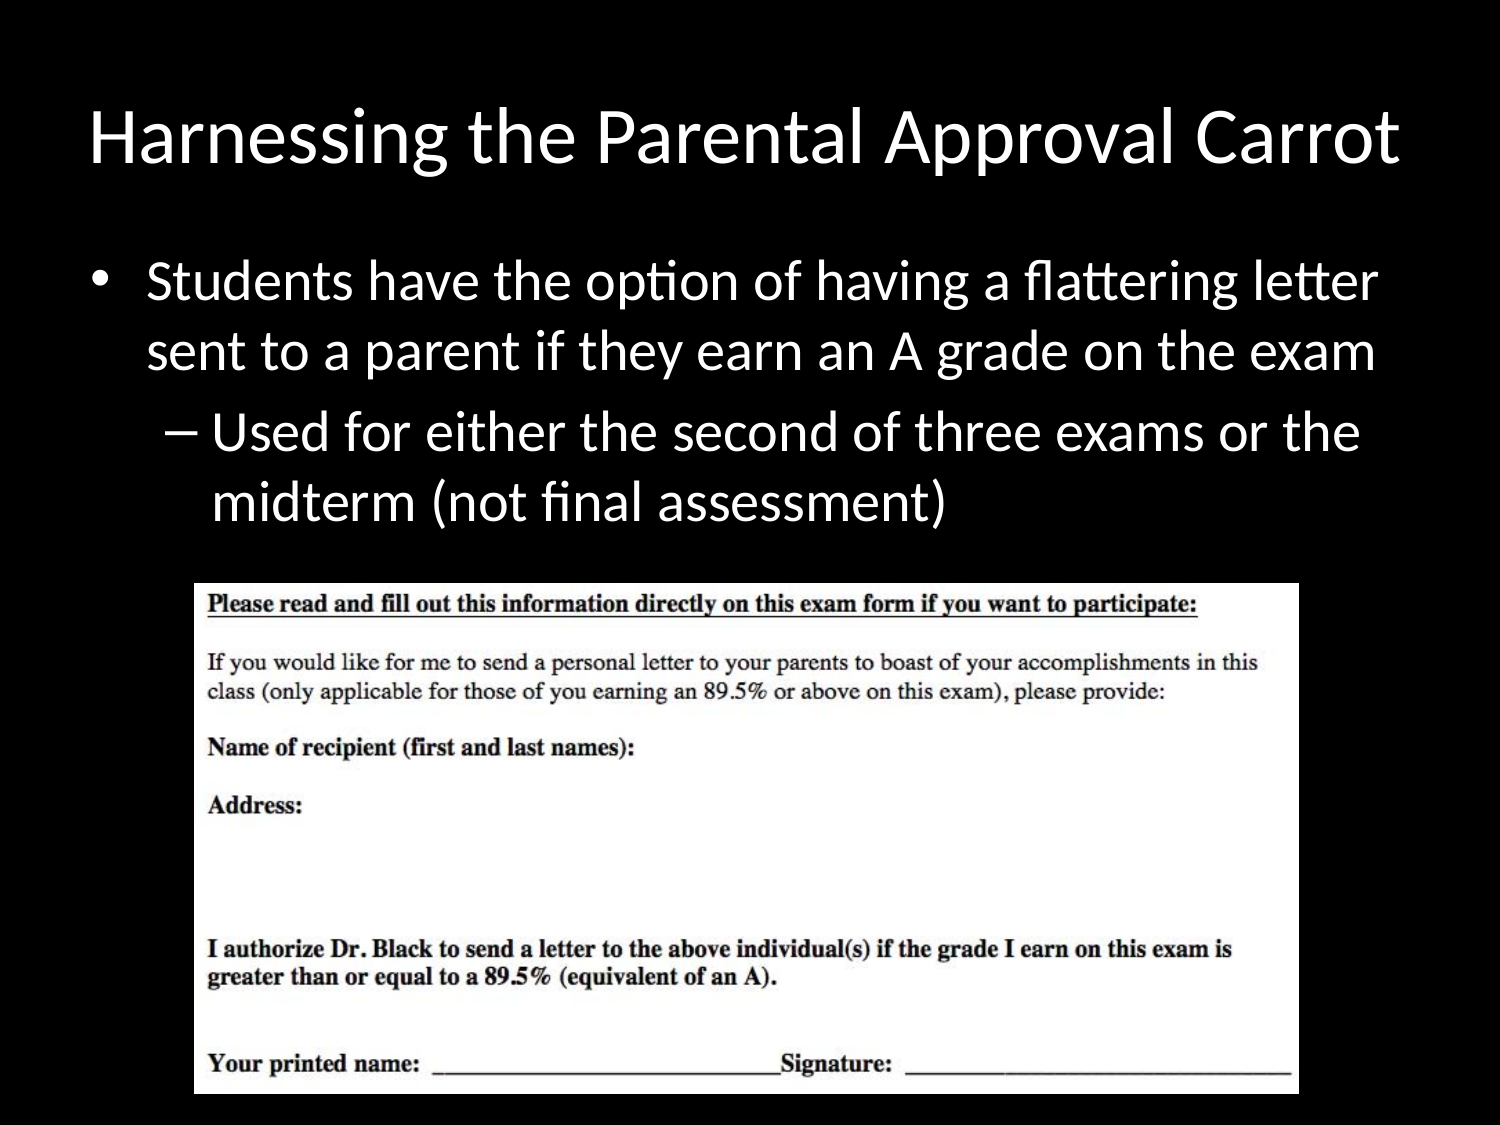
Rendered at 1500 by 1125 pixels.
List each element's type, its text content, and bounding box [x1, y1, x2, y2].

title Harnessing the Parental Approval Carrot [33, 37, 1459, 225]
list Students have the option of having a flattering letter sent to a parent if they earn an A grade on the exam Used for either the second of three exams or the midterm (not final assessment) [75, 234, 1425, 770]
picture [194, 582, 1299, 1094]
